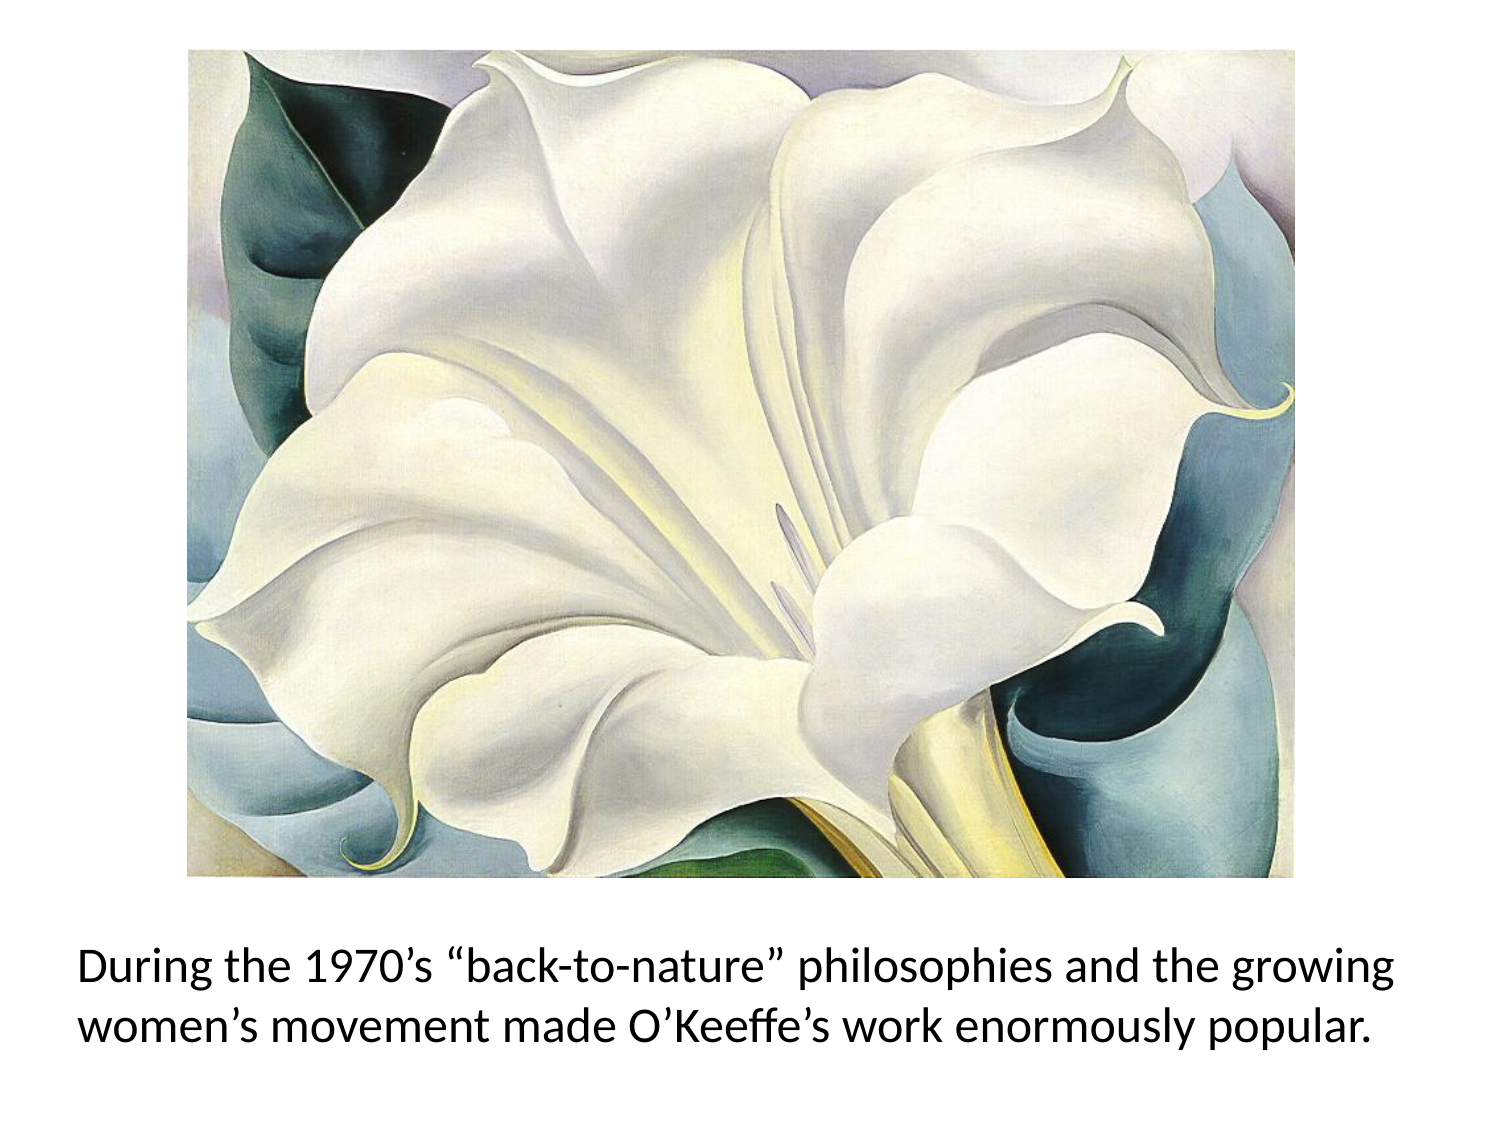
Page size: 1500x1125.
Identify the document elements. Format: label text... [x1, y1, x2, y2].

picture [187, 49, 1295, 878]
text_box During the 1970’s “back-to-nature” philosophies and the growing women’s movement made O’Keeffe’s work enormously popular. [62, 924, 1413, 1060]
